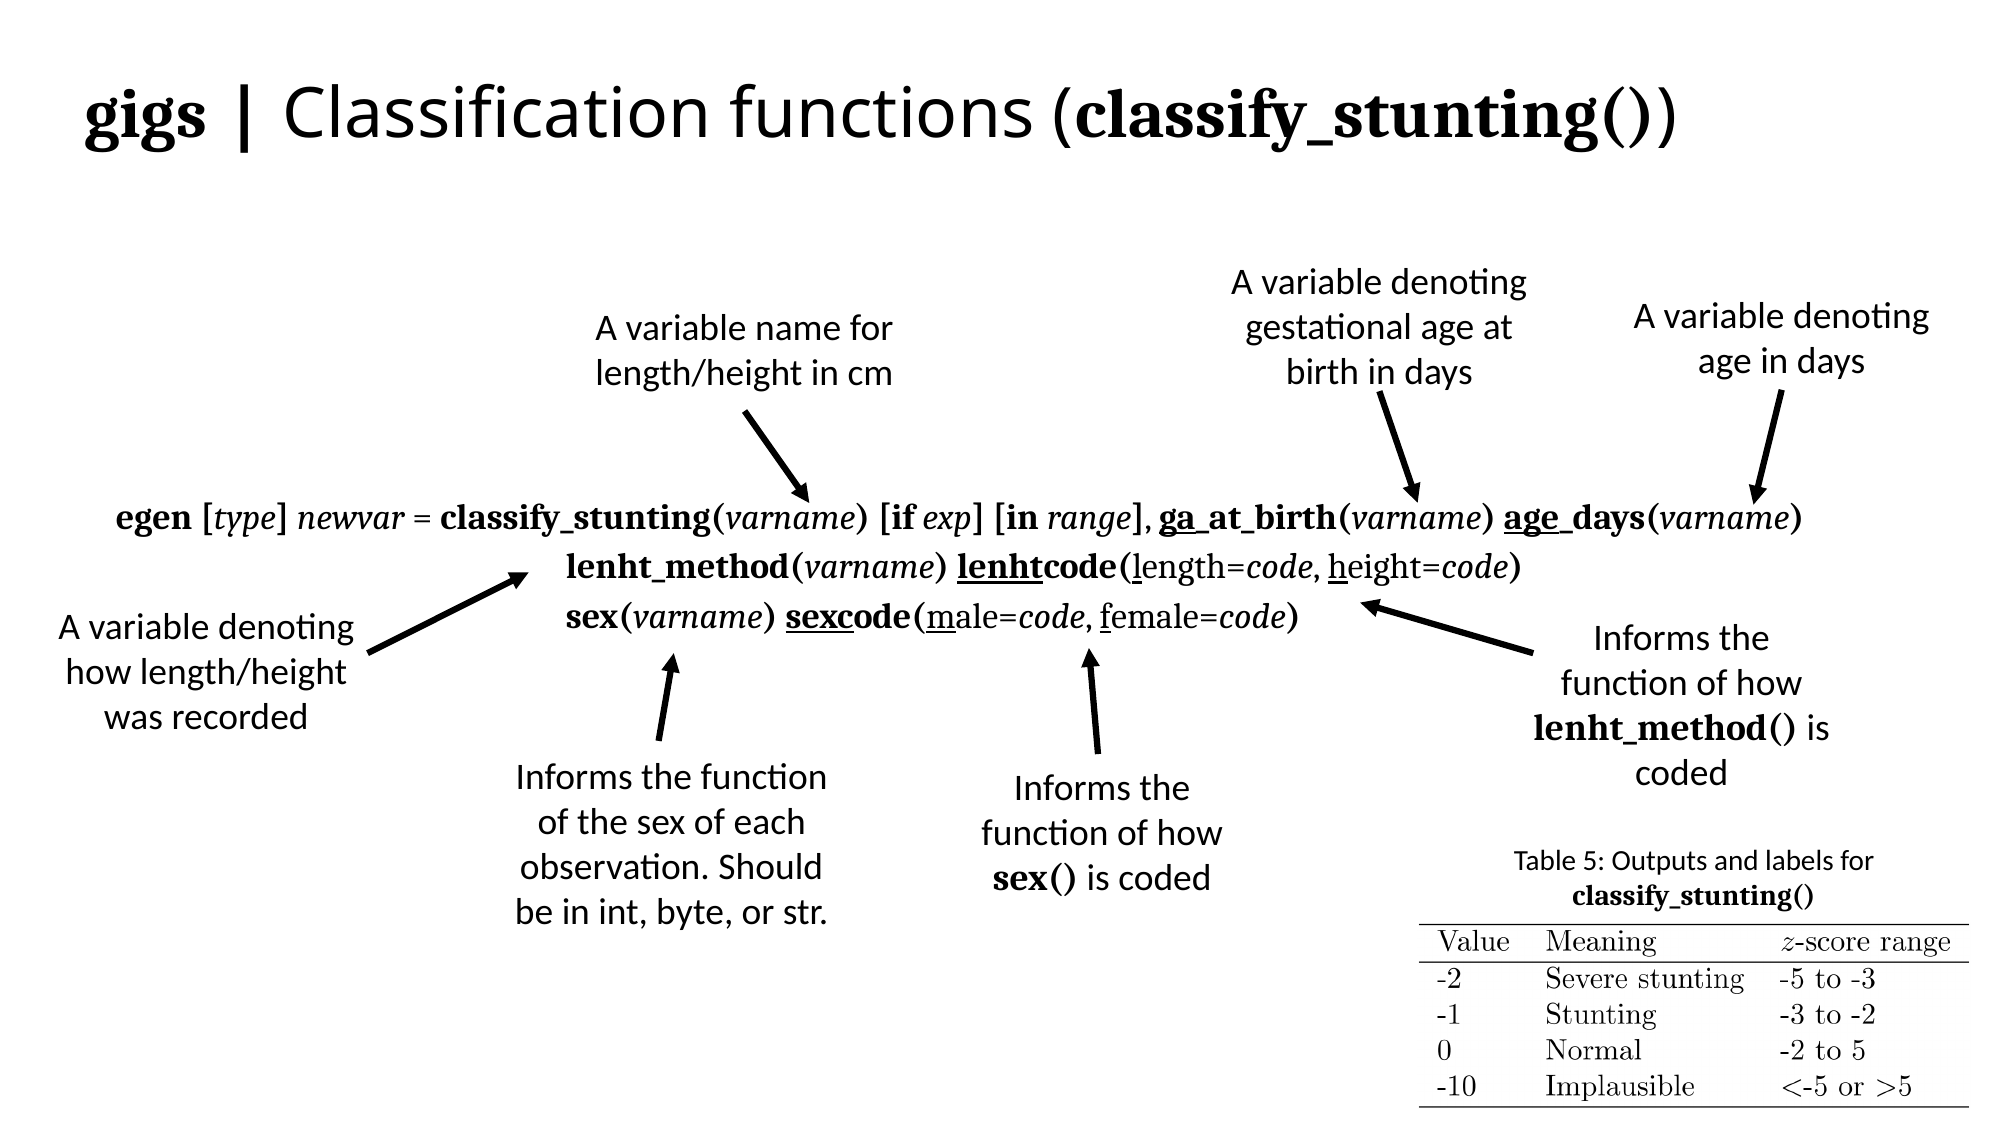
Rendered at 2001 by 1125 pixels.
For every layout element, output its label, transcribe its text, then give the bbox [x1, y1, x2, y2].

list egen [type] newvar = classify_stunting(varname) [if exp] [in range], ga_at_birth(varname) age_days(varname) lenht_method(varname) lenhtcode(length=code, height=code) sex(varname) sexcode(male=code, female=code) [68, 175, 1971, 1033]
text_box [1190, 250, 1569, 503]
picture [1417, 922, 1971, 1109]
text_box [954, 648, 1251, 888]
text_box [36, 572, 529, 747]
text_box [534, 295, 955, 503]
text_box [1592, 283, 1971, 505]
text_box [488, 653, 856, 942]
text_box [1360, 602, 1851, 803]
text_box Table 5: Outputs and labels for classify_stunting() [1417, 833, 1971, 919]
title gigs | Classification functions (classify_stunting()) [64, 48, 1928, 174]
